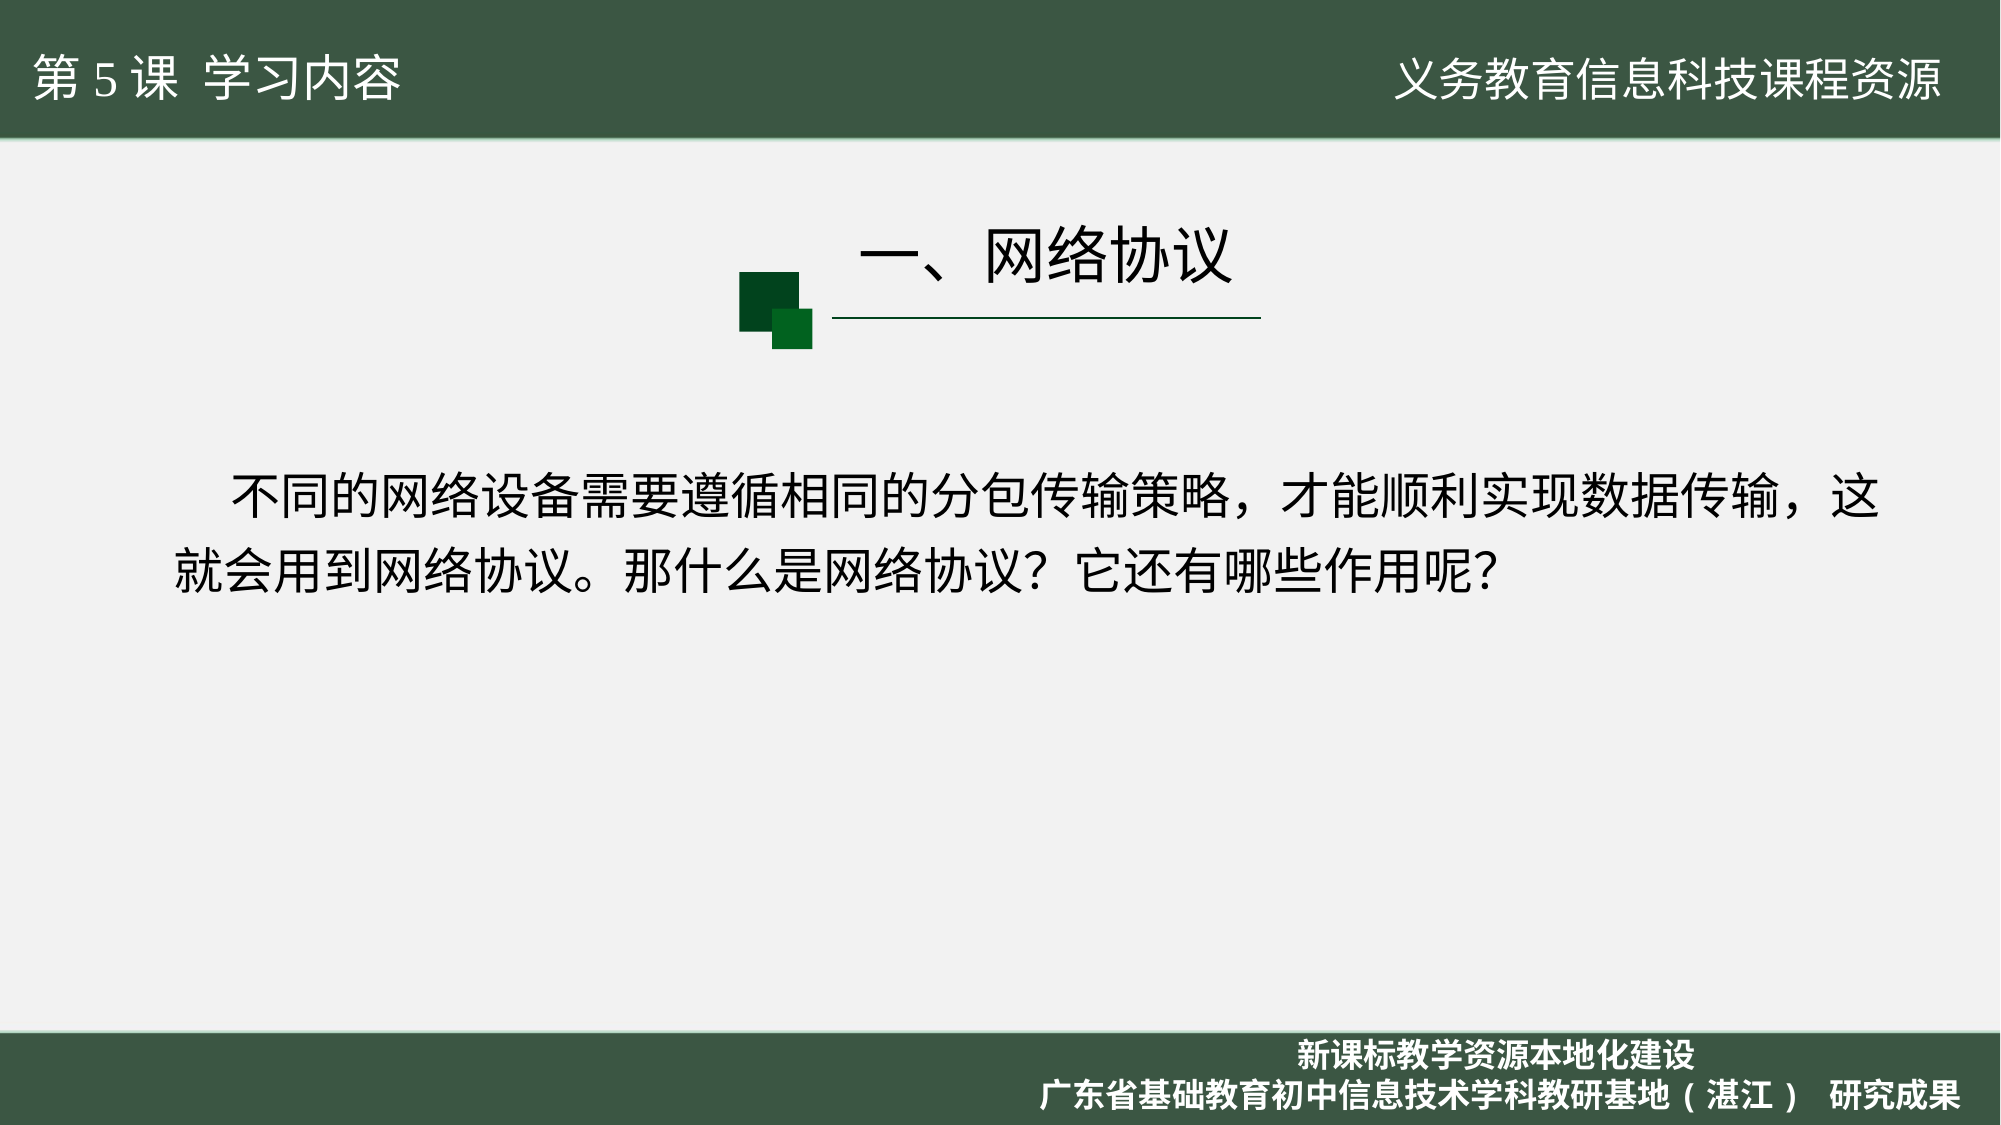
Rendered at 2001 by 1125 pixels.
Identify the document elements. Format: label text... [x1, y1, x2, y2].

text_box 新课标教学资源本地化建设 广东省基础教育初中信息技术学科教研基地(湛江) 研究成果 [1007, 1027, 1994, 1118]
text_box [739, 208, 1261, 350]
picture [0, 0, 2001, 1125]
text_box 第5课 学习内容 [16, 45, 662, 140]
text_box 不同的网络设备需要遵循相同的分包传输策略，才能顺利实现数据传输，这就会用到网络协议。那什么是网络协议？它还有哪些作用呢？ [158, 441, 1906, 607]
